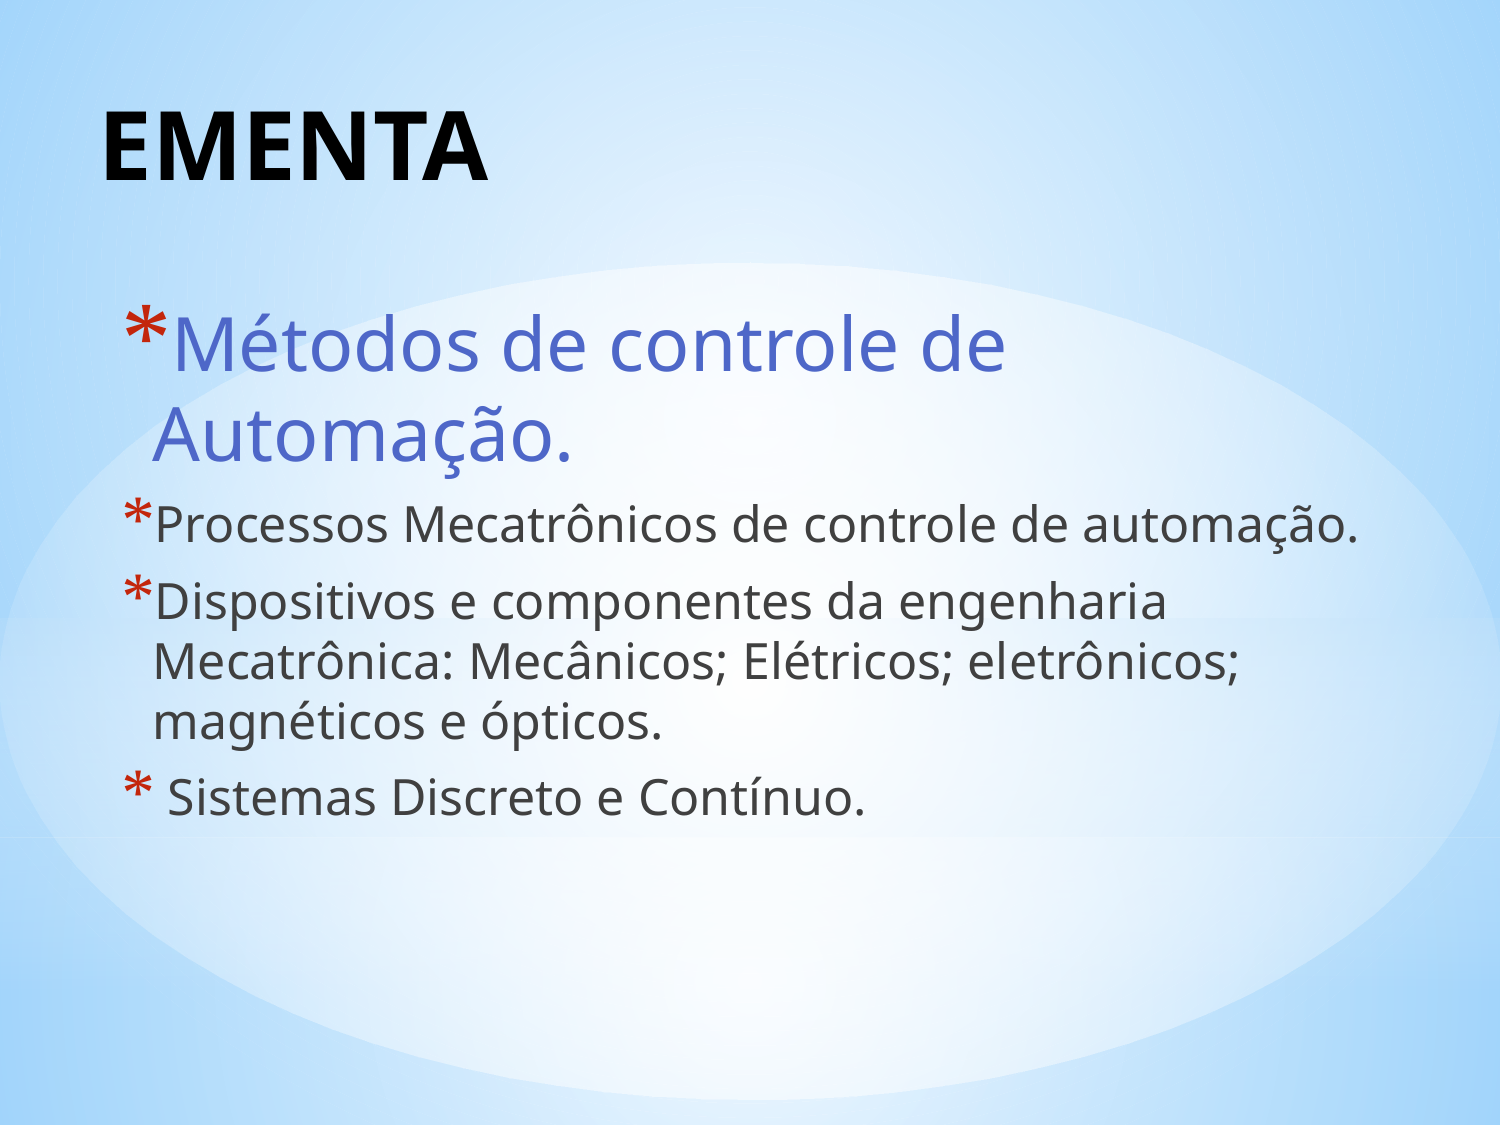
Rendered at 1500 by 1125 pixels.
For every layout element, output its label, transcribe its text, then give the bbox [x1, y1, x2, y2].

list Métodos de controle de Automação. Processos Mecatrônicos de controle de automação. Dispositivos e componentes da engenharia Mecatrônica: Mecânicos; Elétricos; eletrônicos; magnéticos e ópticos. Sistemas Discreto e Contínuo. [99, 289, 1457, 1042]
title EMENTA [83, 77, 1152, 265]
